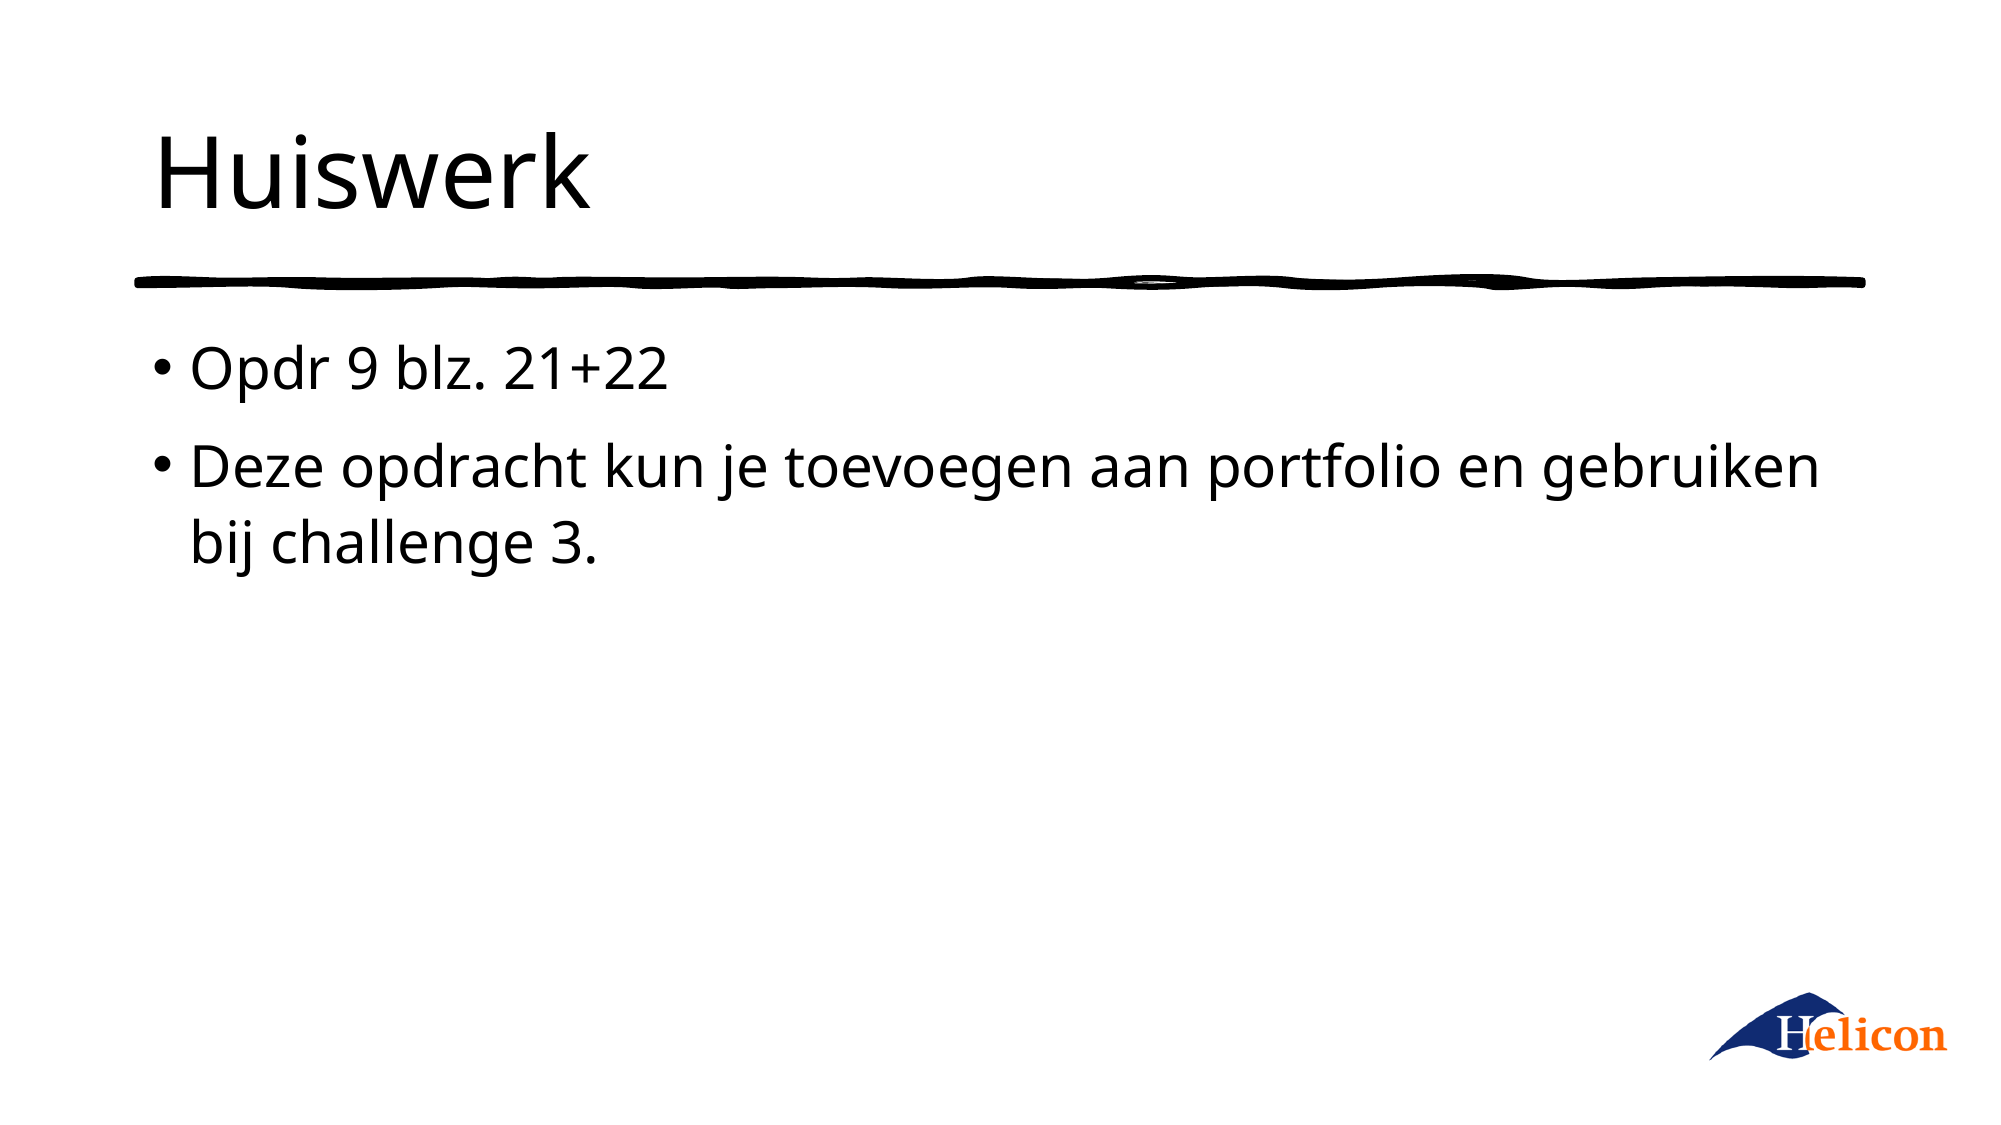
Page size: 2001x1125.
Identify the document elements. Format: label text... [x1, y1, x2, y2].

picture [1671, 952, 2000, 1125]
list Opdr 9 blz. 21+22 Deze opdracht kun je toevoegen aan portfolio en gebruiken bij challenge 3. [137, 316, 1863, 1014]
title Huiswerk [137, 59, 1863, 278]
